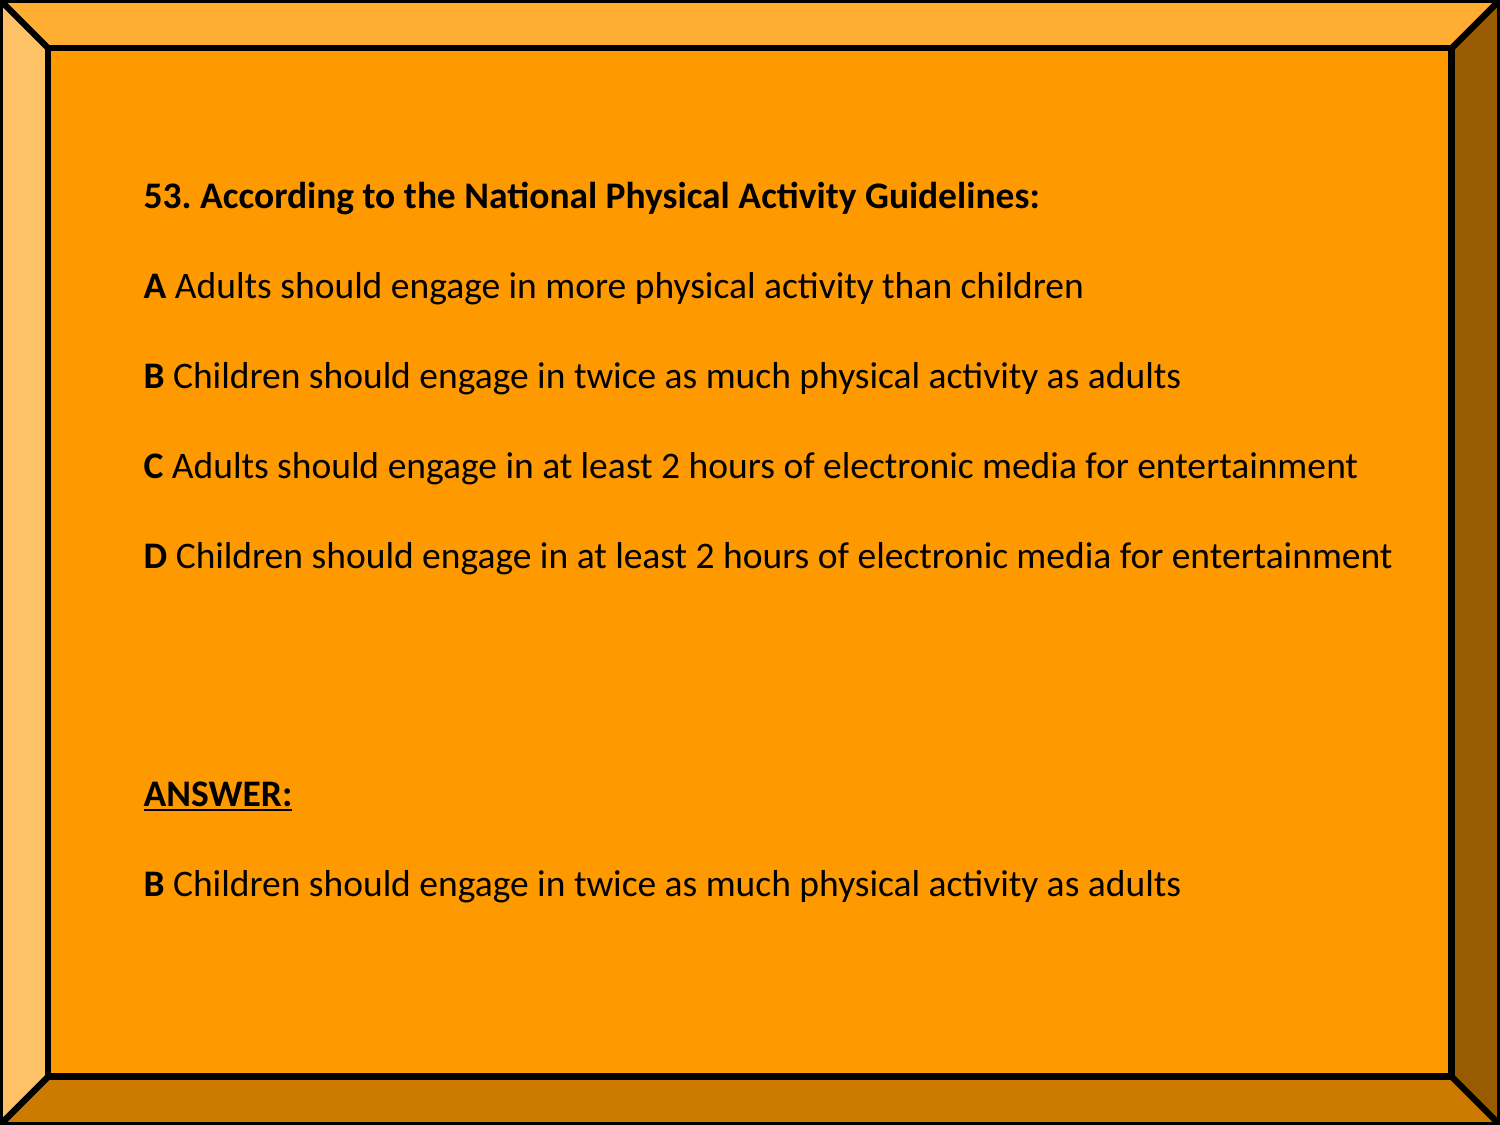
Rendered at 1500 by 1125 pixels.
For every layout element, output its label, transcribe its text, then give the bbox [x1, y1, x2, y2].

text_box 53. According to the National Physical Activity Guidelines: A Adults should engage in more physical activity than children B Children should engage in twice as much physical activity as adults C Adults should engage in at least 2 hours of electronic media for entertainment D Children should engage in at least 2 hours of electronic media for entertainment [128, 163, 1436, 584]
text_box ANSWER: B Children should engage in twice as much physical activity as adults [128, 761, 1383, 957]
